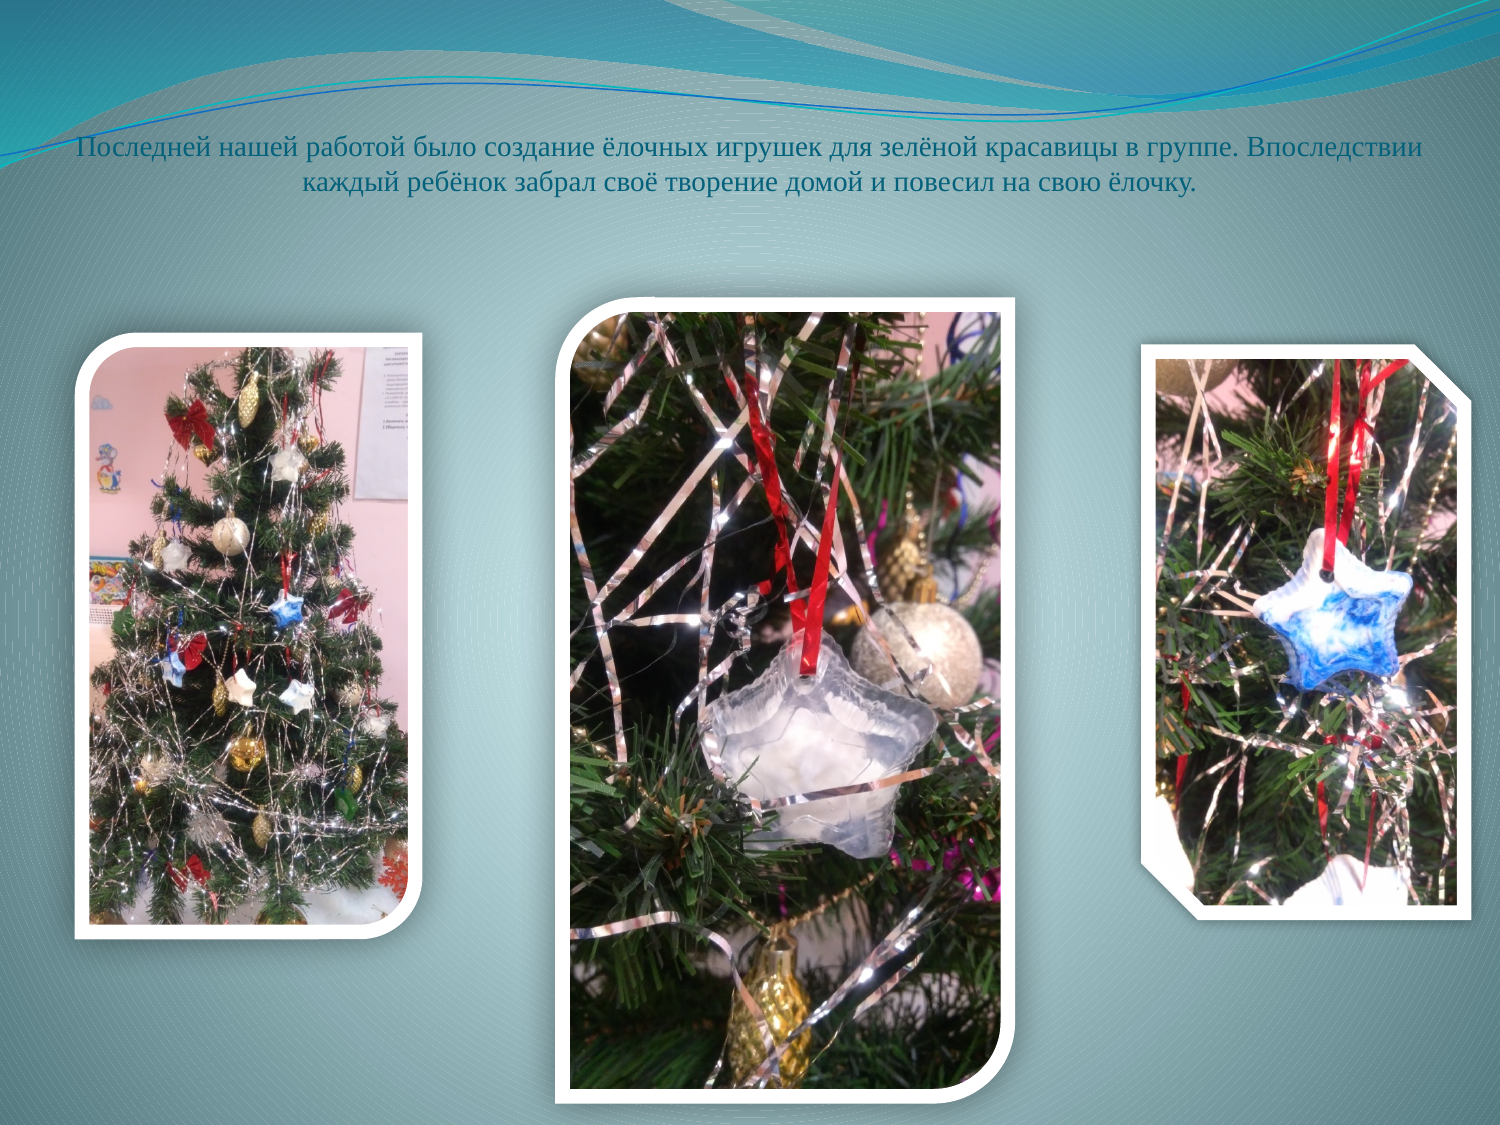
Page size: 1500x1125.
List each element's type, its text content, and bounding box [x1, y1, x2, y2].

picture [562, 304, 1009, 1097]
picture [1148, 351, 1465, 913]
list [81, 339, 416, 933]
title Последней нашей работой было создание ёлочных игрушек для зелёной красавицы в группе. Впоследствии каждый ребёнок забрал своё творение домой и повесил на свою ёлочку. [75, 115, 1425, 303]
